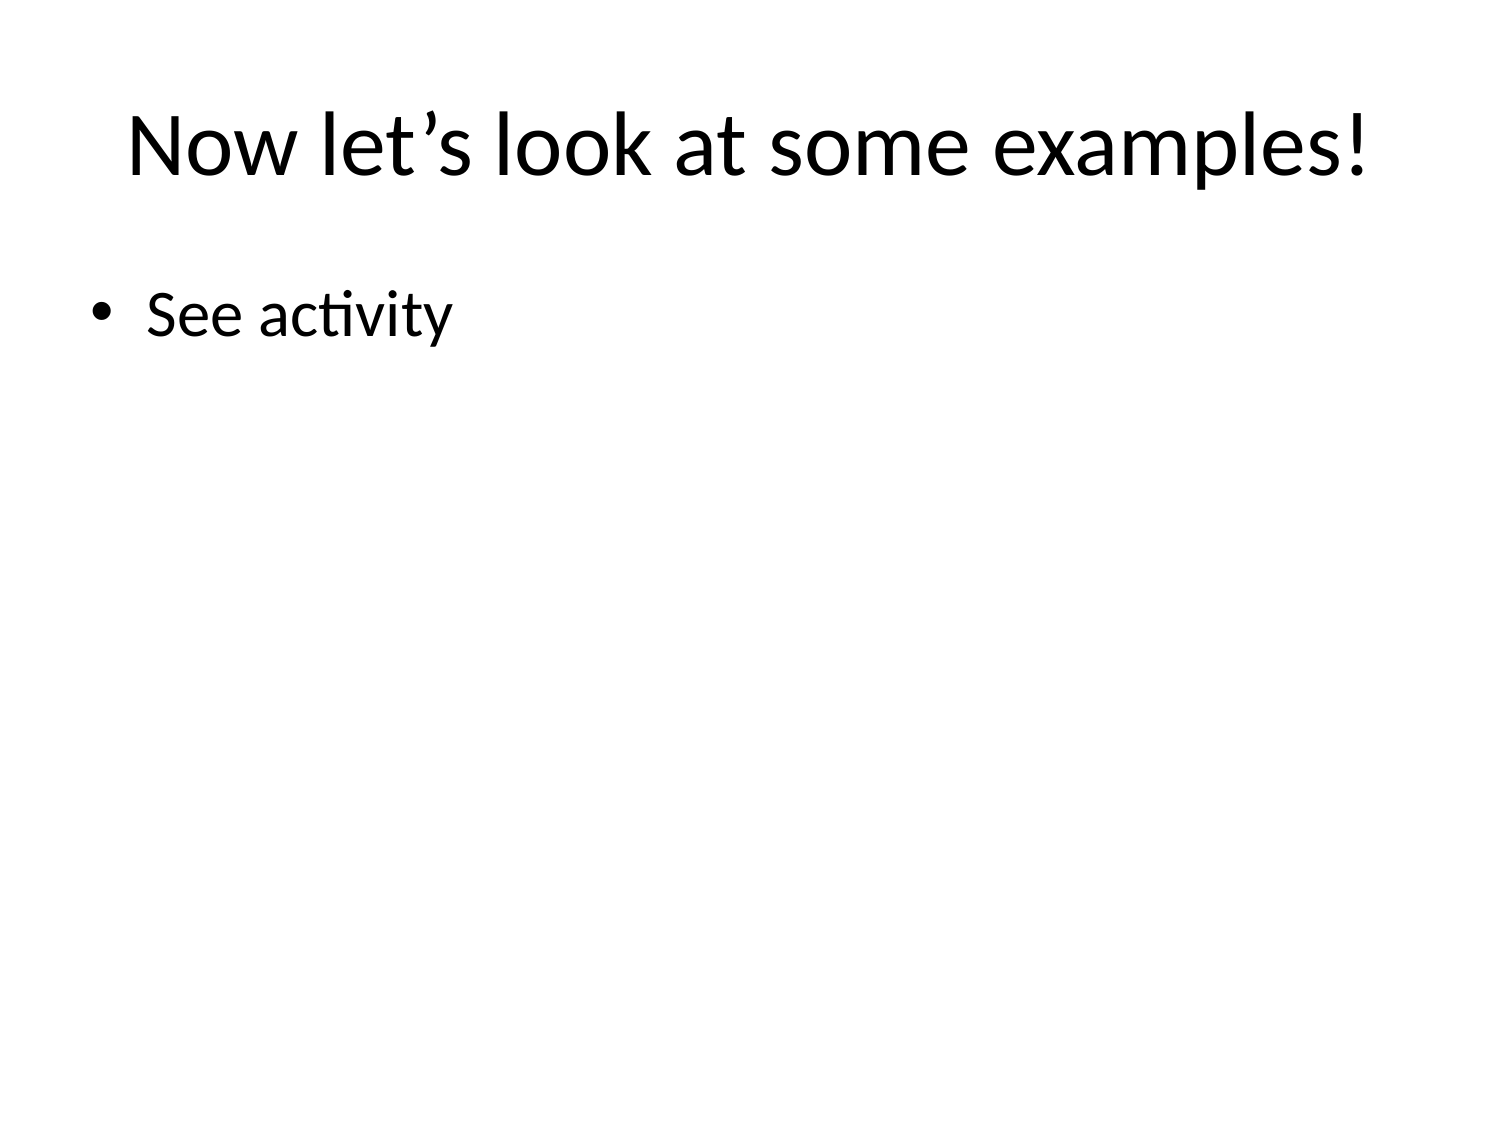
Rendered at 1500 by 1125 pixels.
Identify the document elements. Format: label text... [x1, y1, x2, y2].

title Now let’s look at some examples! [75, 45, 1425, 233]
list See activity [75, 262, 1425, 1005]
